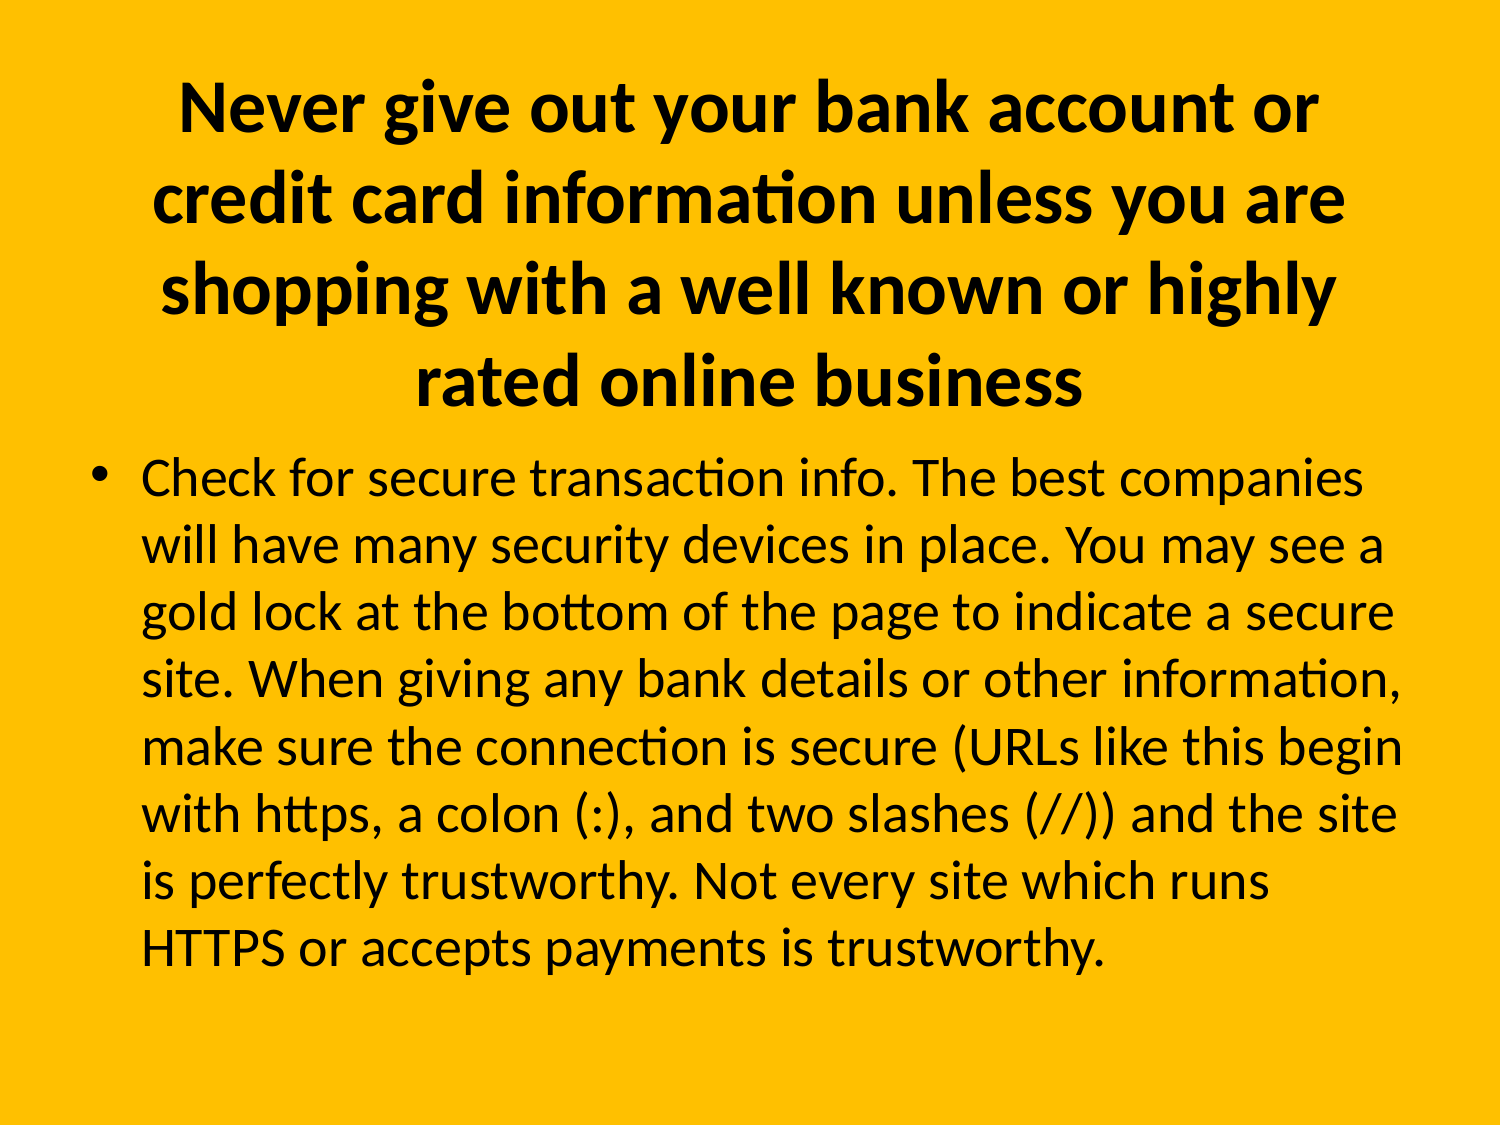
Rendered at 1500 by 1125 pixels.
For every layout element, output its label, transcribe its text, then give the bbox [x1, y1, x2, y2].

list Check for secure transaction info. The best companies will have many security devices in place. You may see a gold lock at the bottom of the page to indicate a secure site. When giving any bank details or other information, make sure the connection is secure (URLs like this begin with https, a colon (:), and two slashes (//)) and the site is perfectly trustworthy. Not every site which runs HTTPS or accepts payments is trustworthy. [75, 432, 1425, 1059]
title Never give out your bank account or credit card information unless you are shopping with a well known or highly rated online business [75, 45, 1425, 432]
